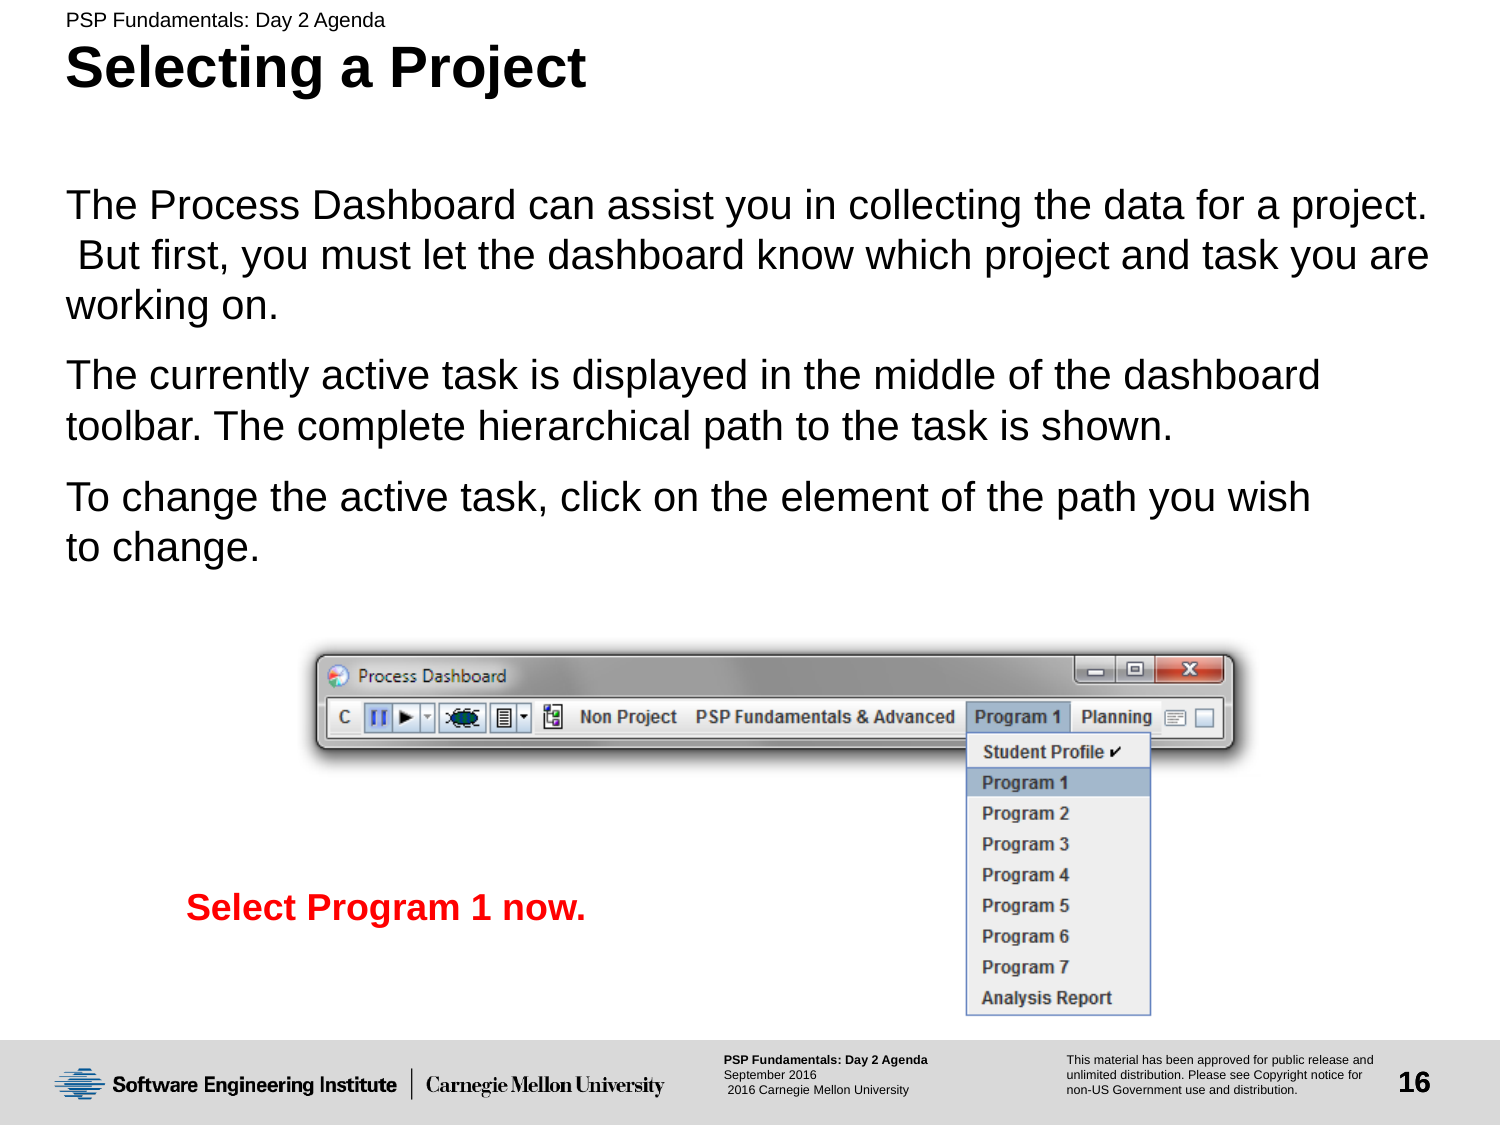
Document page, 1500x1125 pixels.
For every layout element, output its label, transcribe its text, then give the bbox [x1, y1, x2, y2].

title Selecting a Project [65, 37, 1430, 148]
text_box Select Program 1 now. [186, 883, 297, 953]
picture [297, 637, 1261, 1022]
picture [46, 1061, 673, 1104]
list The Process Dashboard can assist you in collecting the data for a project. But first, you must let the dashboard know which project and task you are working on. The currently active task is displayed in the middle of the dashboard toolbar. The complete hierarchical path to the task is shown. To change the active task, click on the element of the path you wish to change. [65, 177, 1431, 1000]
